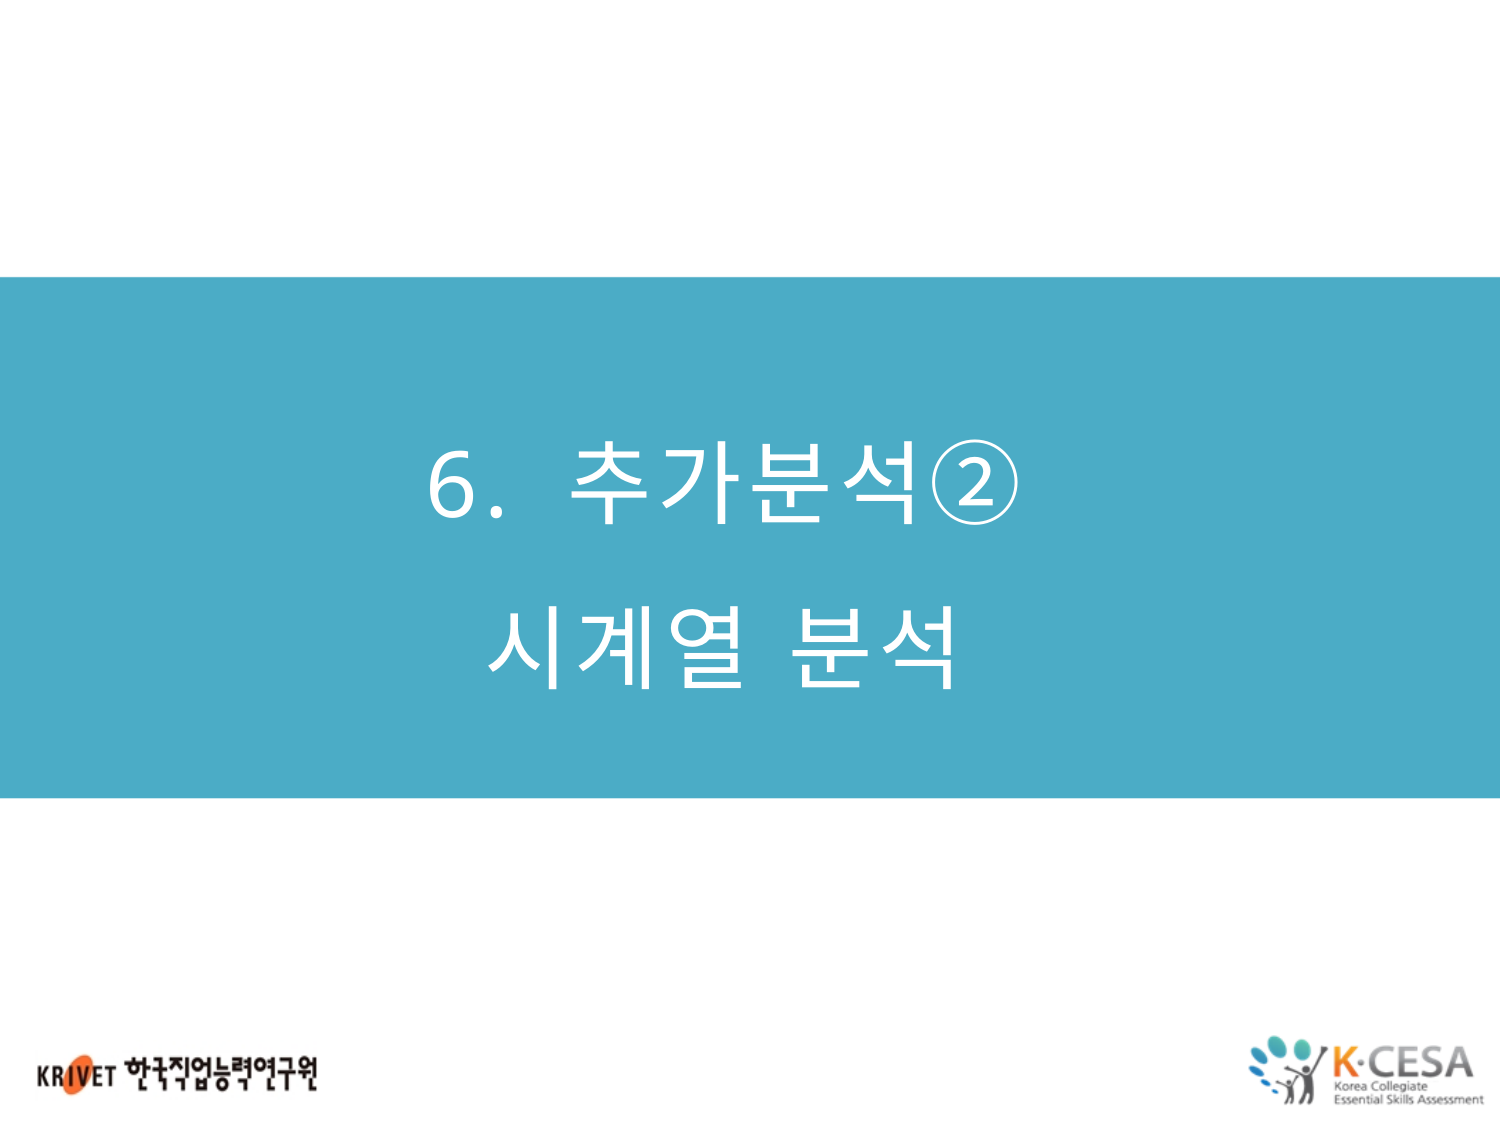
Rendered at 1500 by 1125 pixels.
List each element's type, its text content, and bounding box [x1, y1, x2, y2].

picture [0, 0, 1500, 1125]
text_box 6. 추가분석② 시계열 분석 [345, 363, 1103, 709]
